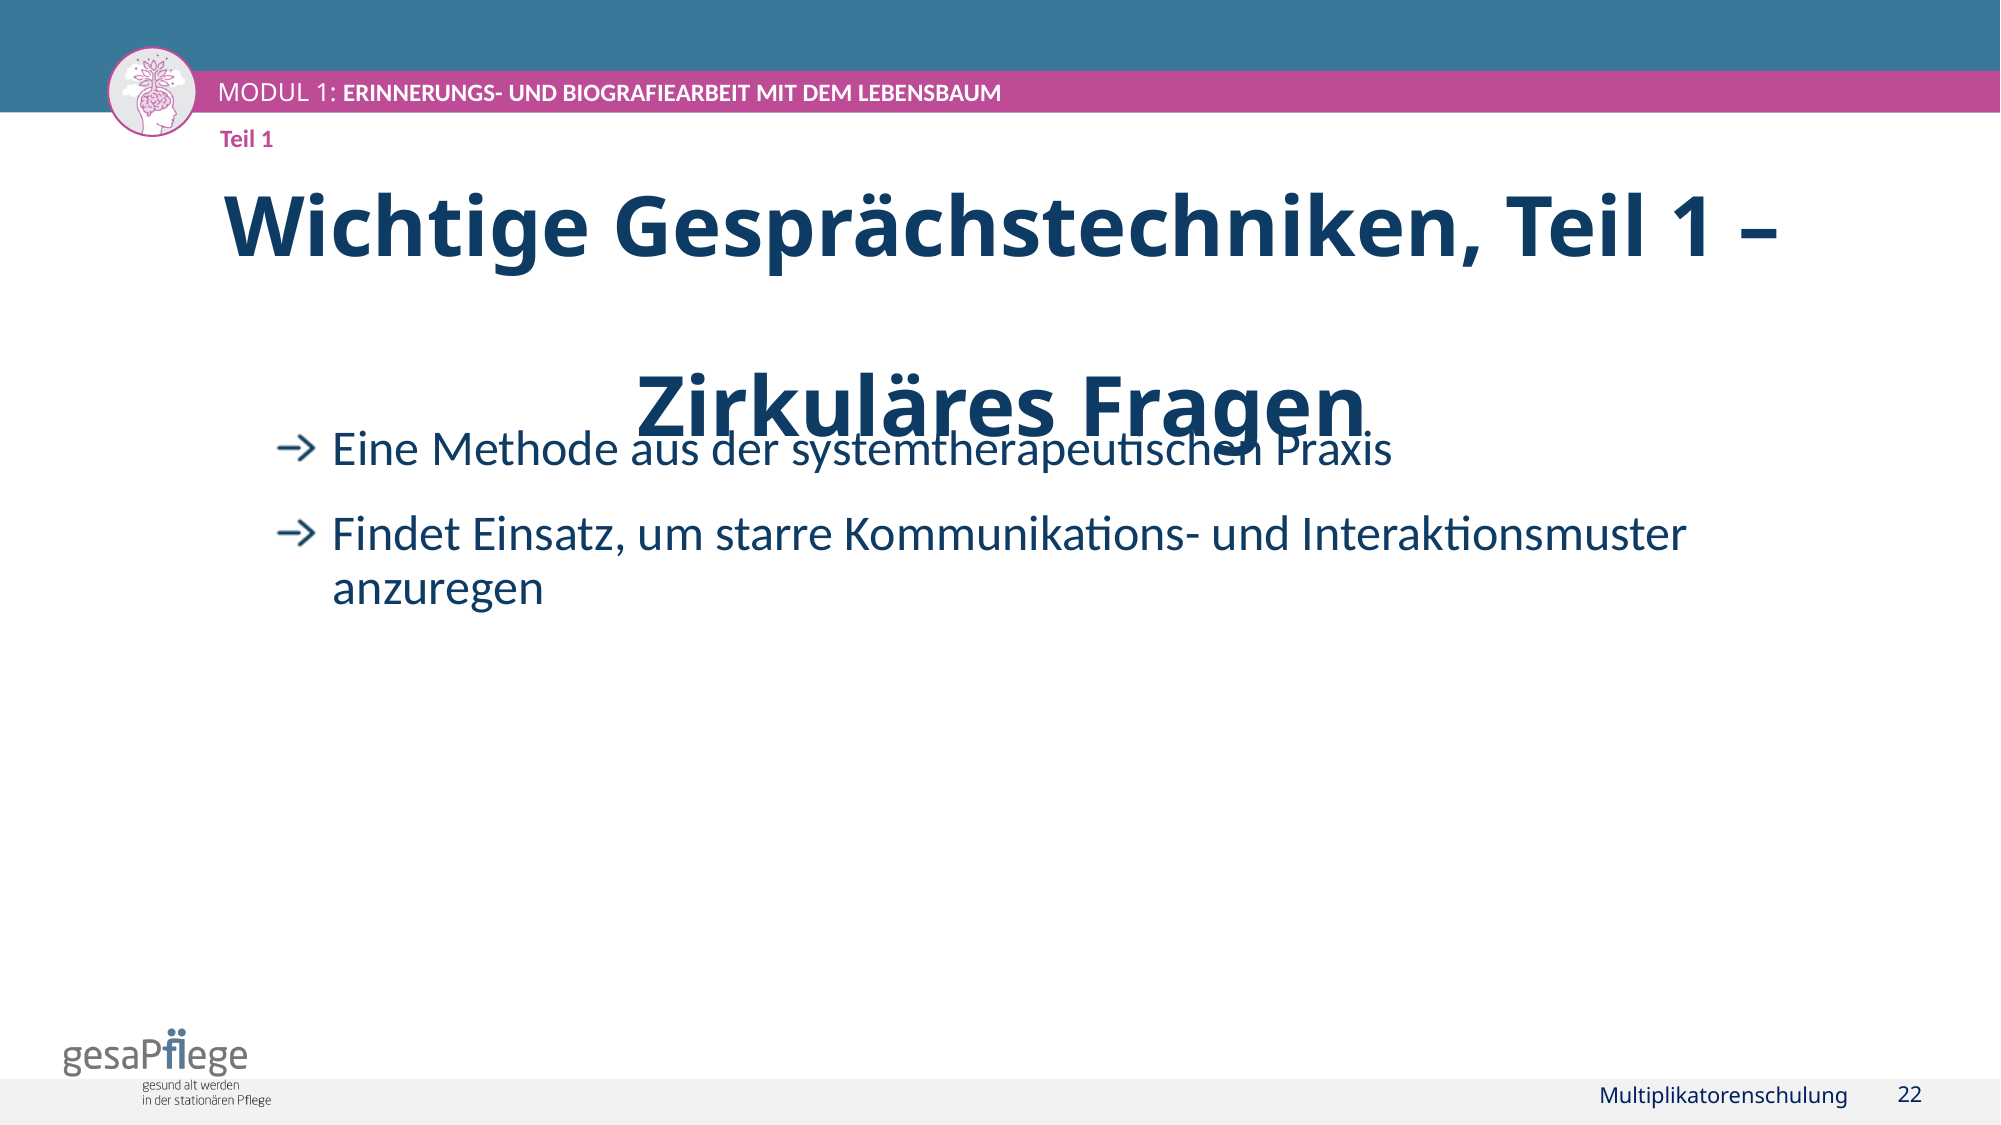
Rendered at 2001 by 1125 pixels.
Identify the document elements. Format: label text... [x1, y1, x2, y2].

list Eine Methode aus der systemtherapeutischen Praxis Findet Einsatz, um starre Kommunikations- und Interaktionsmuster anzuregen [214, 422, 1792, 1001]
slide_number 22 [1863, 1076, 1938, 1114]
picture [62, 1027, 272, 1108]
footer Multiplikatorenschulung [1111, 1076, 1863, 1114]
title Wichtige Gesprächstechniken, Teil 1 – Zirkuläres Fragen [214, 184, 1792, 372]
list Teil 1 [208, 120, 428, 153]
